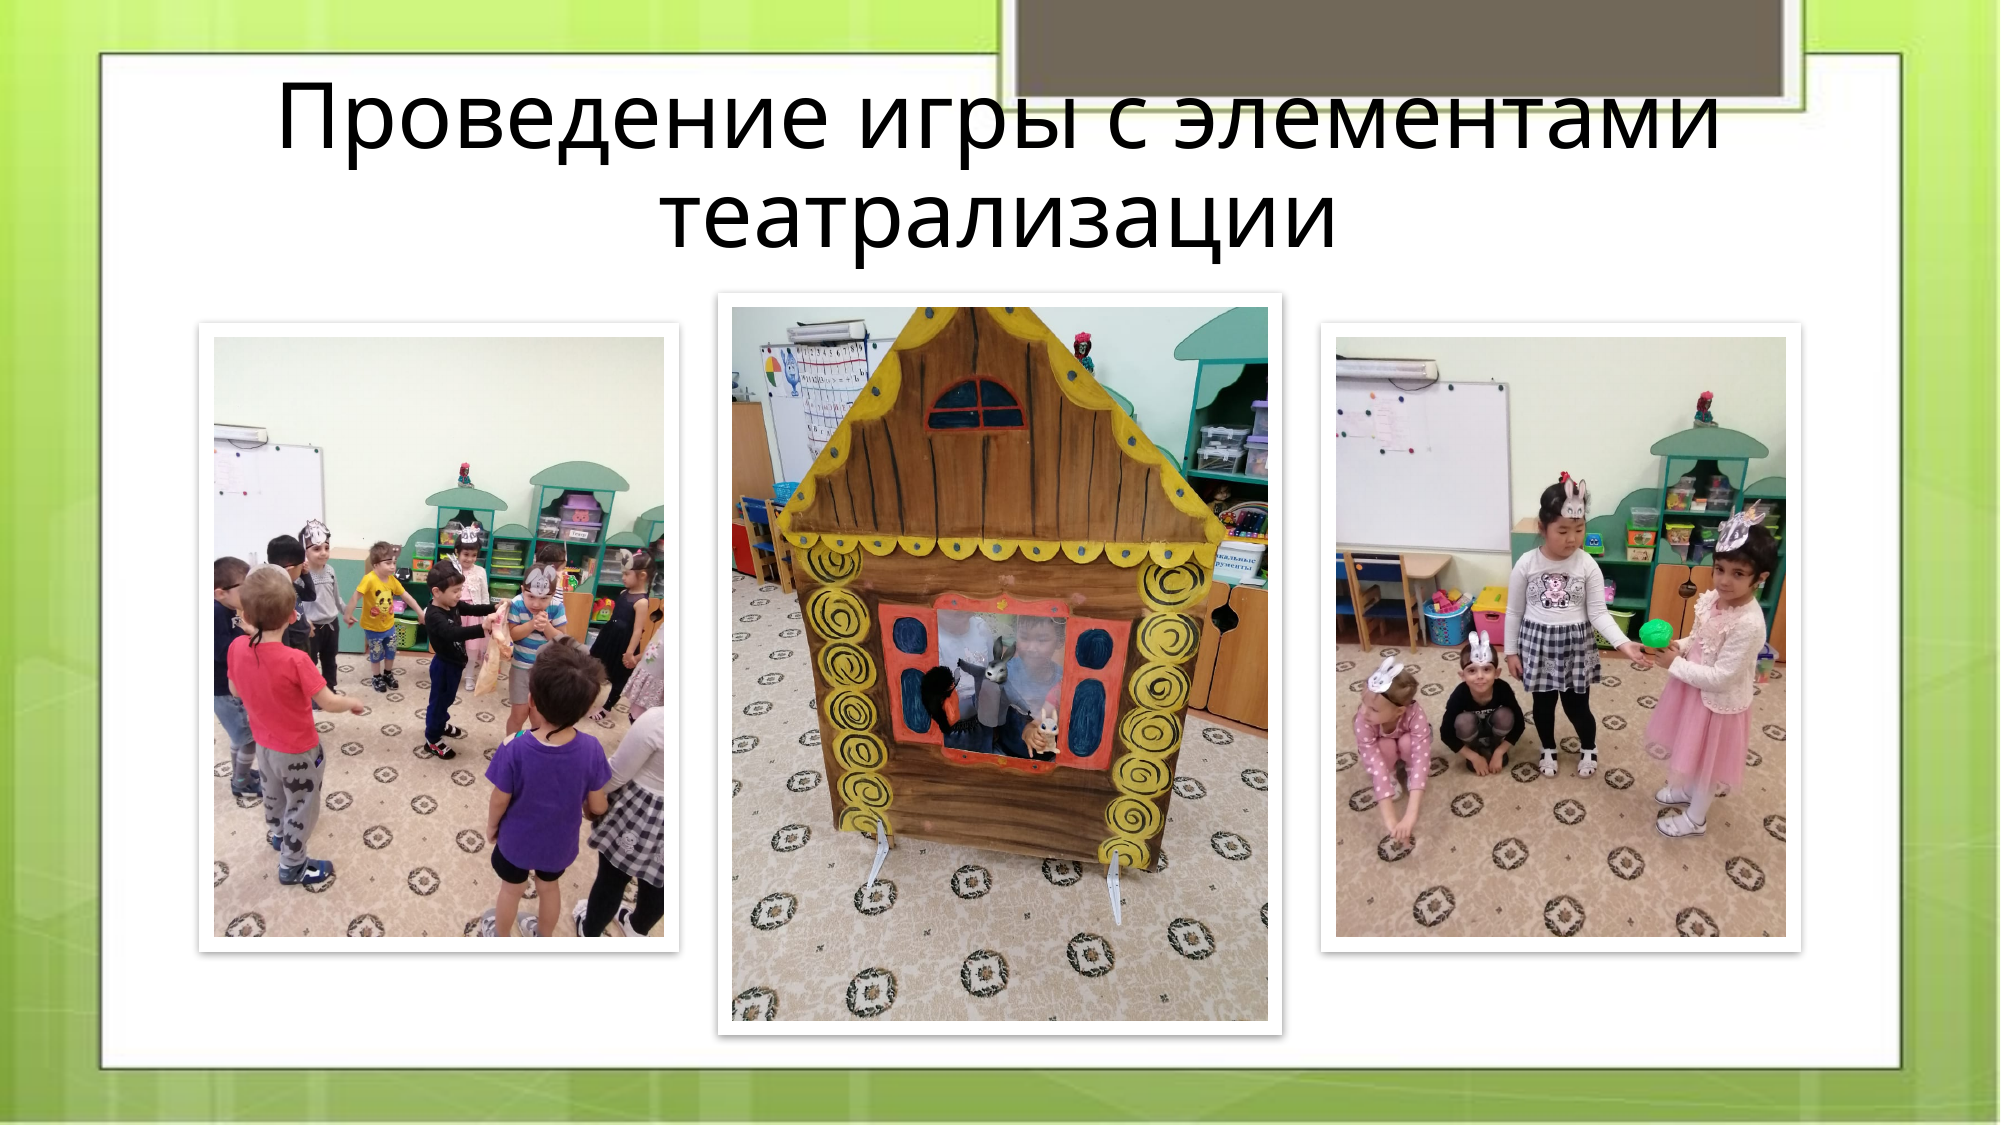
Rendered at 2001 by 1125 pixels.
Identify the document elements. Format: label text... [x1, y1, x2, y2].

title Проведение игры с элементами театрализации [137, 59, 1863, 278]
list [732, 307, 1268, 1021]
picture [0, 0, 2001, 1125]
